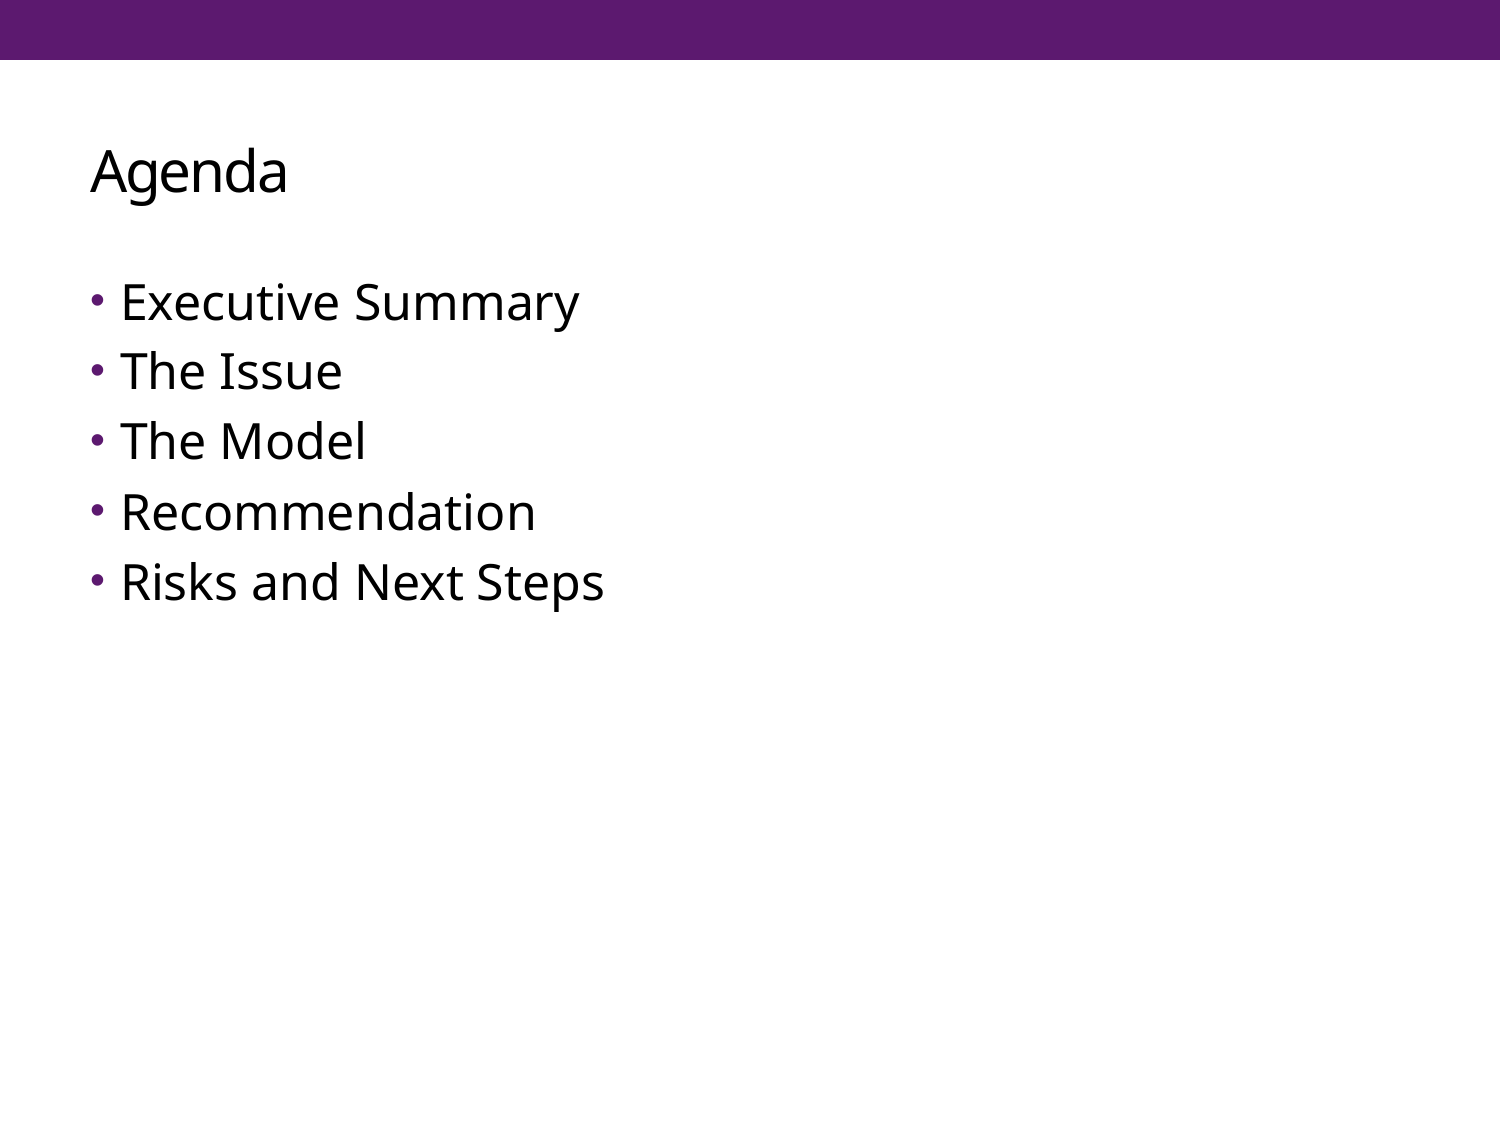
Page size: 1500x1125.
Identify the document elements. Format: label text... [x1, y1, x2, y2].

title Agenda [75, 87, 1425, 250]
list Executive Summary The Issue The Model Recommendation Risks and Next Steps [75, 262, 1425, 1063]
